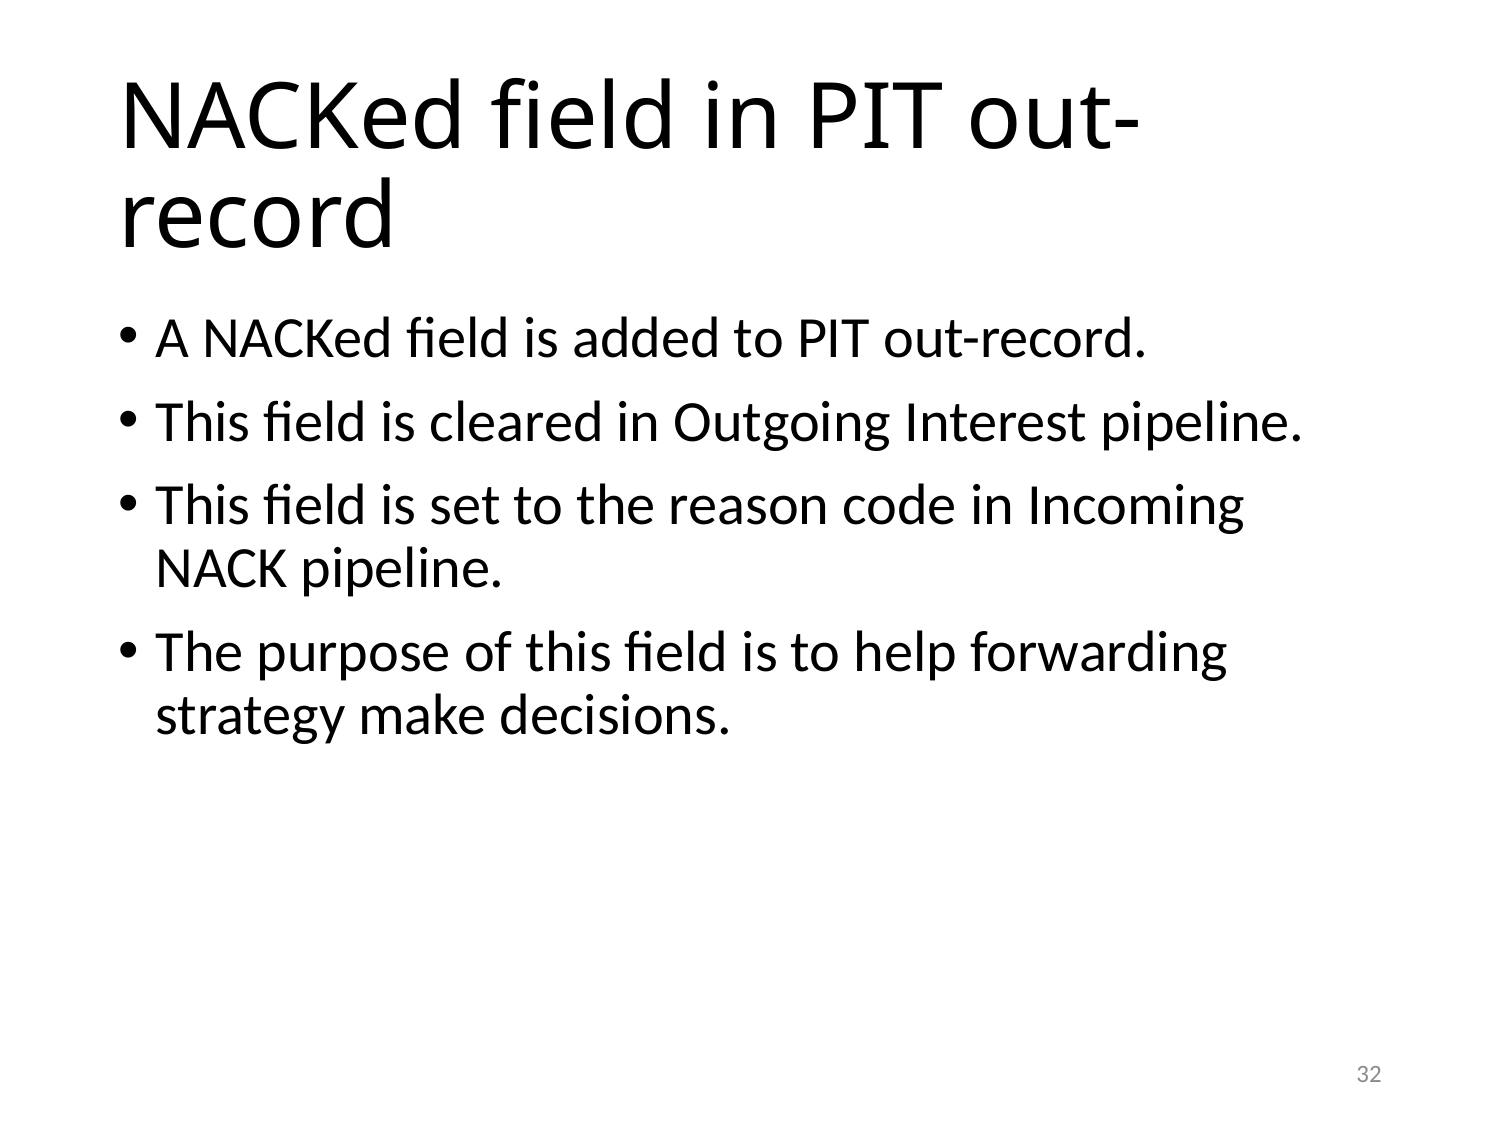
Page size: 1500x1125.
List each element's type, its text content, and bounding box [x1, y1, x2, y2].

list A NACKed field is added to PIT out-record. This field is cleared in Outgoing Interest pipeline. This field is set to the reason code in Incoming NACK pipeline. The purpose of this field is to help forwarding strategy make decisions. [103, 299, 1397, 1014]
title NACKed field in PIT out-record [103, 59, 1397, 278]
slide_number 32 [1059, 1042, 1397, 1103]
